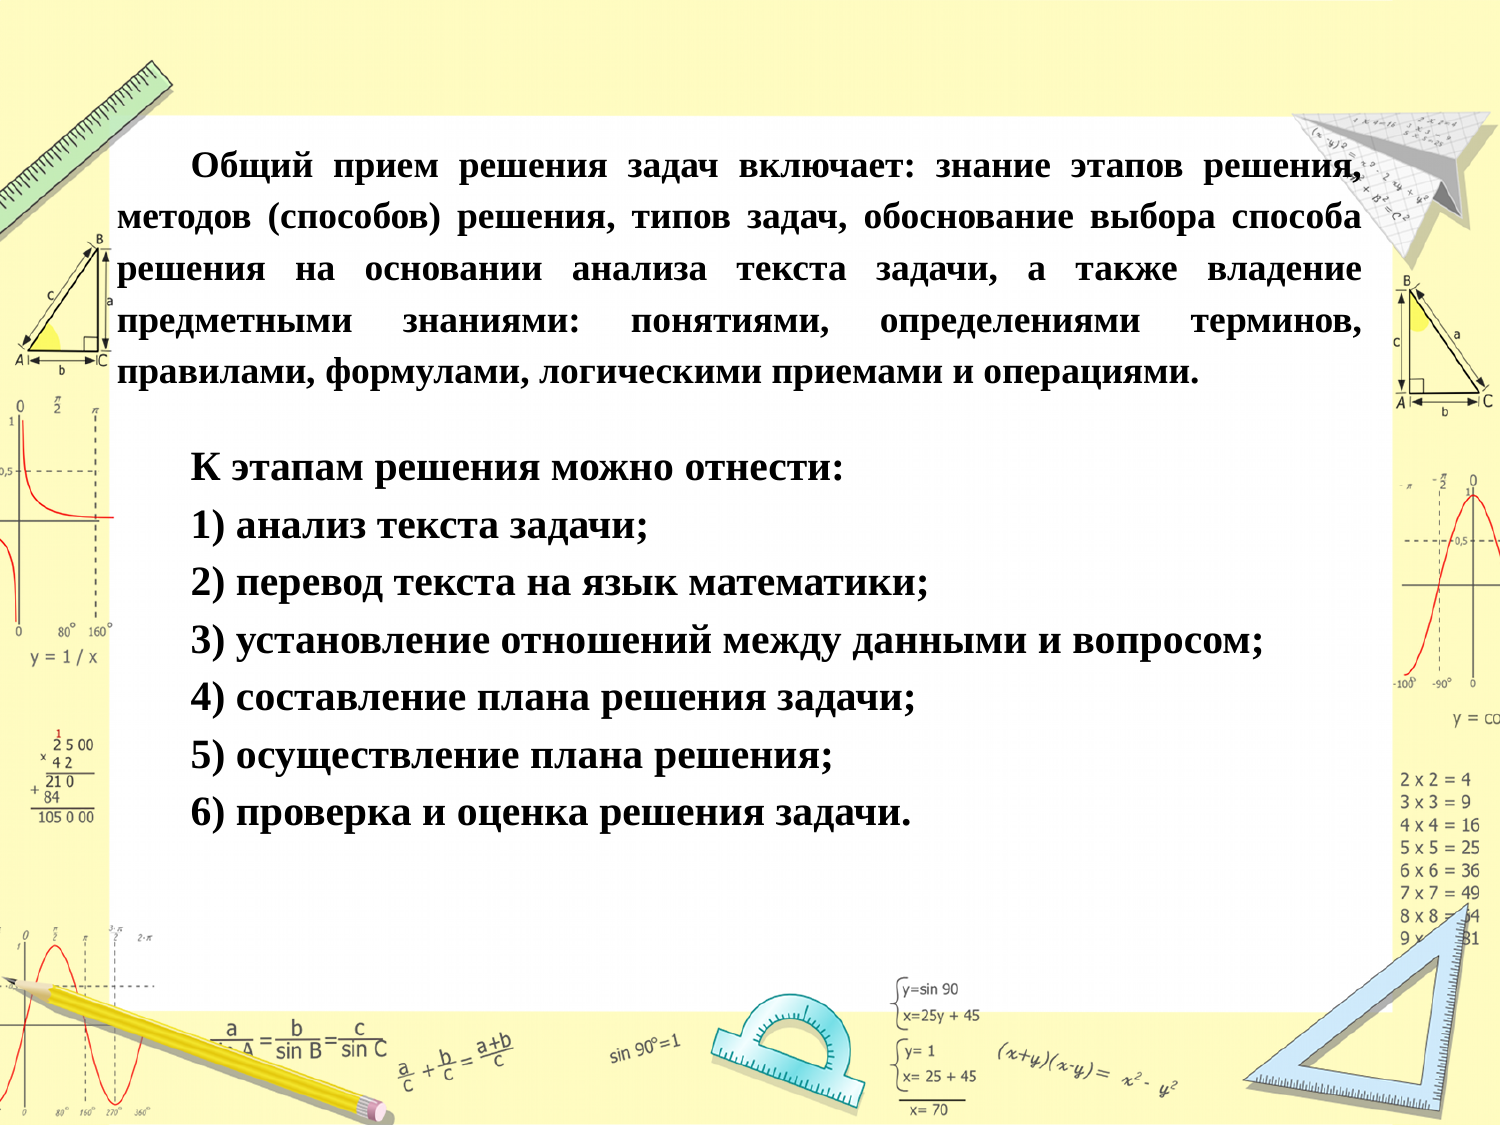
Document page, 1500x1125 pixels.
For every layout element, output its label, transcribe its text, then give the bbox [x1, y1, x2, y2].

text_box Общий прием решения задач включает: знание этапов решения, методов (способов) решения, типов задач, обоснование выбора способа решения на основании анализа текста задачи, а также владение предметными знаниями: понятиями, определениями терминов, правилами, формулами, логическими приемами и операциями. К этапам решения можно отнести: 1) анализ текста задачи; 2) перевод текста на язык математики; 3) установление отношений между данными и вопросом; 4) составление плана решения задачи; 5) осуществление плана решения; 6) проверка и оценка решения задачи. [102, 125, 1378, 842]
picture [0, 0, 1500, 1125]
